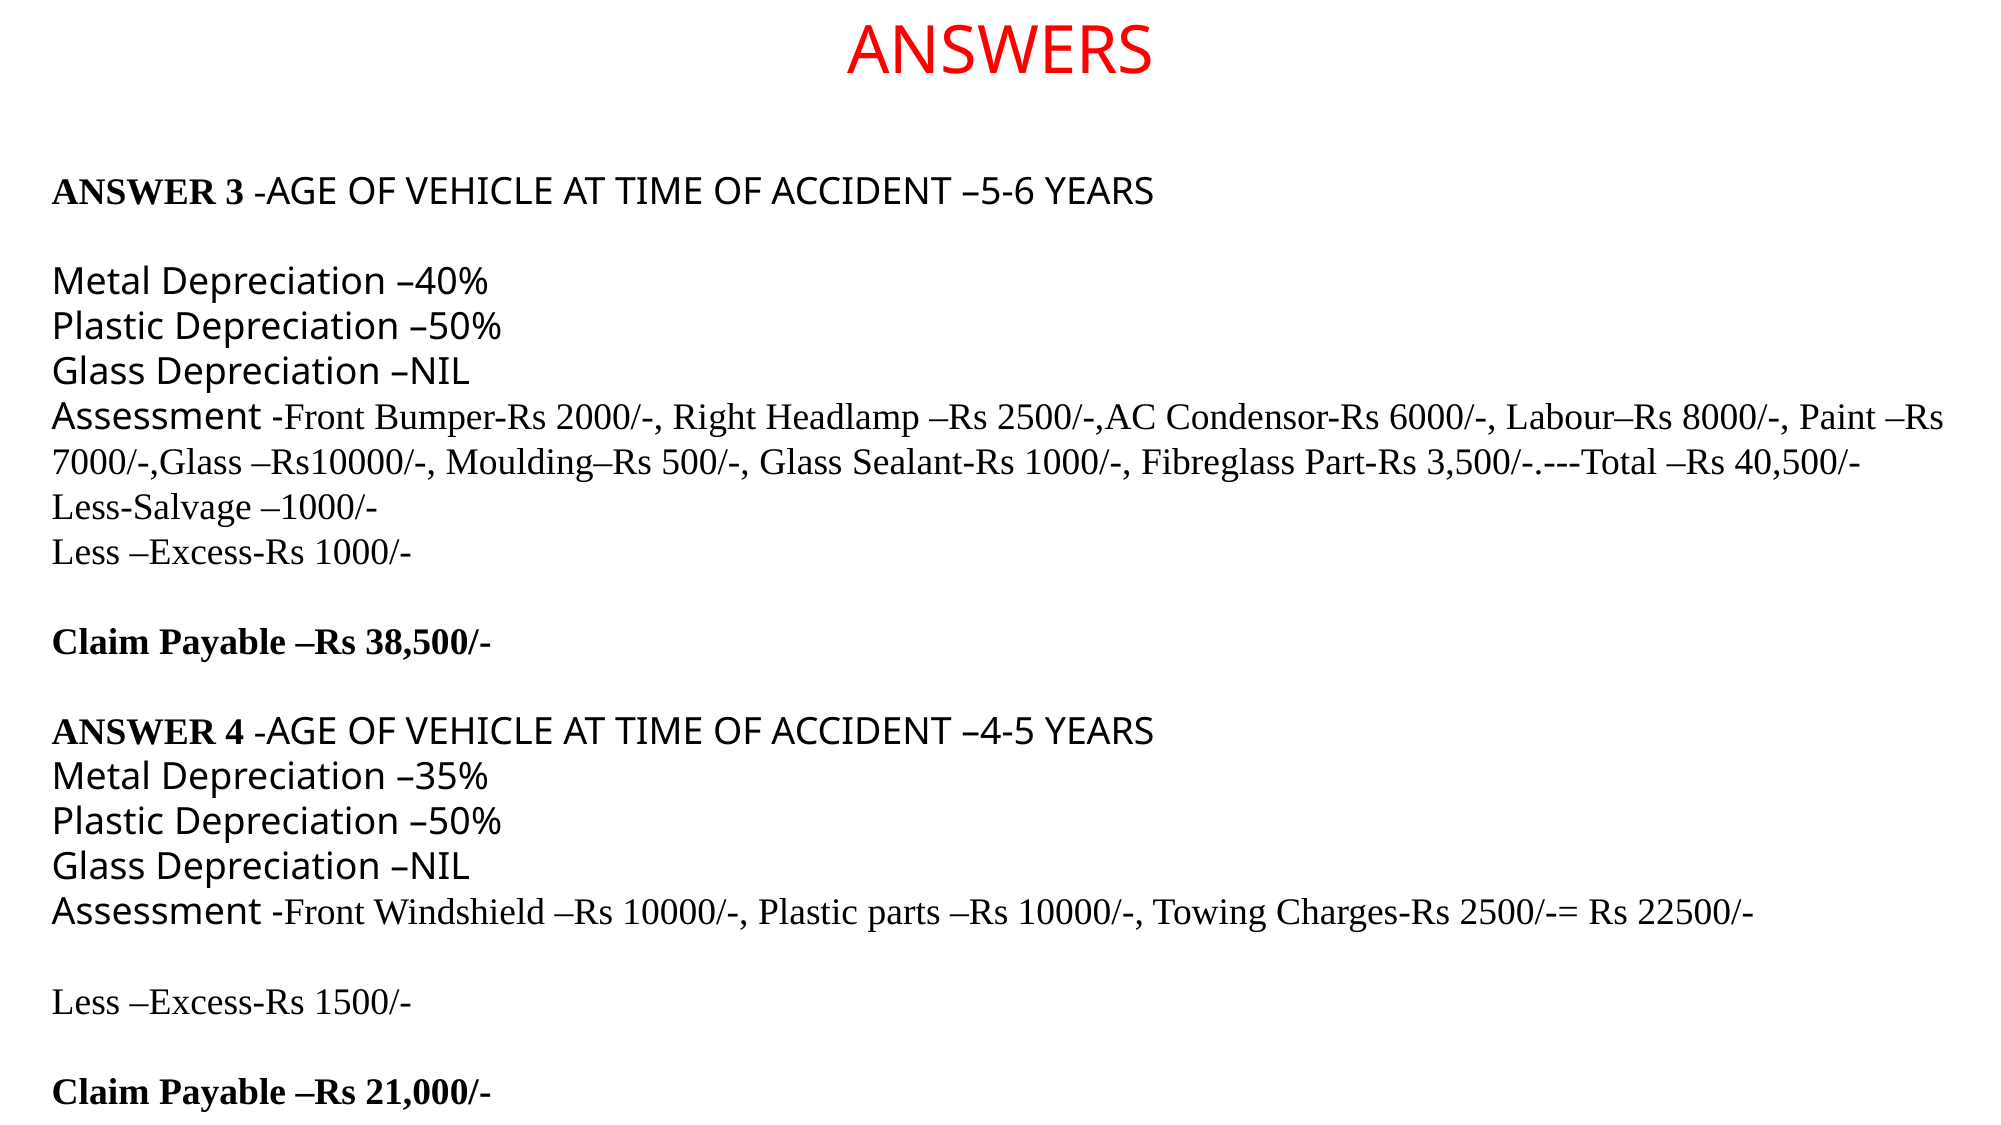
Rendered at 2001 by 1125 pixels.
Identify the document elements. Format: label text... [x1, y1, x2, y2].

text_box ANSWERS ANSWER 3 -AGE OF VEHICLE AT TIME OF ACCIDENT –5-6 YEARS Metal Depreciation –40% Plastic Depreciation –50% Glass Depreciation –NIL Assessment -Front Bumper-Rs 2000/-, Right Headlamp –Rs 2500/-,AC Condensor-Rs 6000/-, Labour–Rs 8000/-, Paint –Rs 7000/-,Glass –Rs10000/-, Moulding–Rs 500/-, Glass Sealant-Rs 1000/-, Fibreglass Part-Rs 3,500/-.---Total –Rs 40,500/- Less-Salvage –1000/- Less –Excess-Rs 1000/- Claim Payable –Rs 38,500/- ANSWER 4 -AGE OF VEHICLE AT TIME OF ACCIDENT –4-5 YEARS Metal Depreciation –35% Plastic Depreciation –50% Glass Depreciation –NIL Assessment -Front Windshield –Rs 10000/-, Plastic parts –Rs 10000/-, Towing Charges-Rs 2500/-= Rs 22500/- Less –Excess-Rs 1500/- Claim Payable –Rs 21,000/- [36, 0, 1965, 1120]
